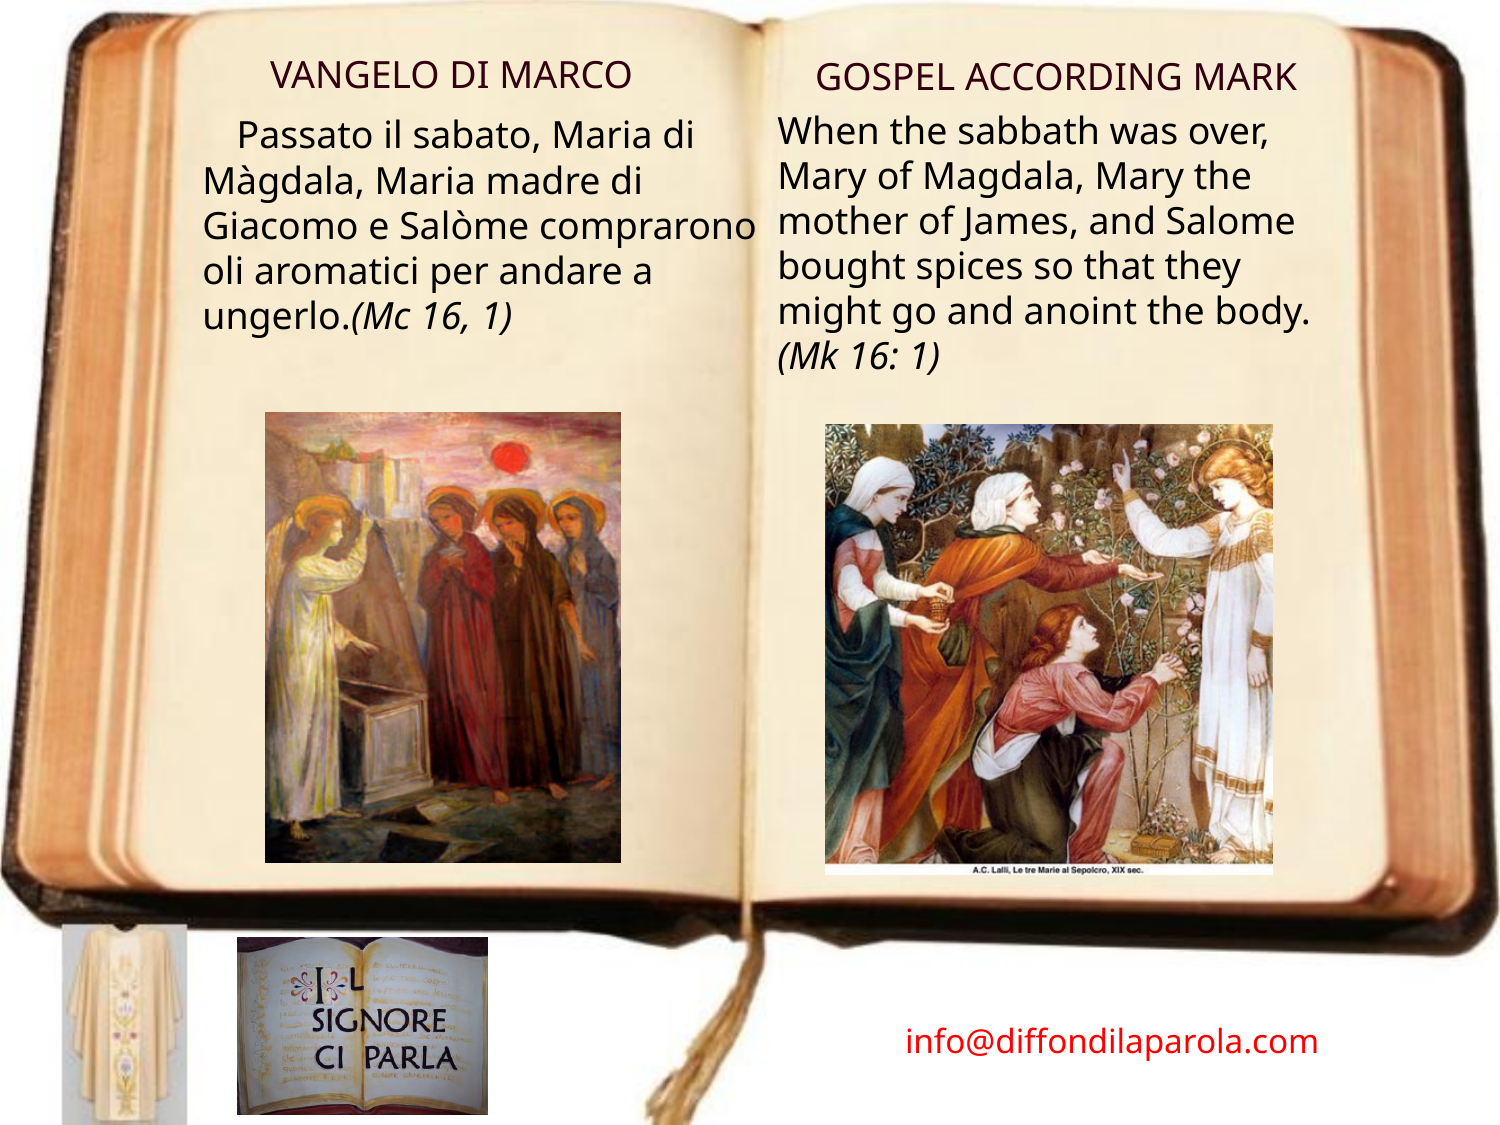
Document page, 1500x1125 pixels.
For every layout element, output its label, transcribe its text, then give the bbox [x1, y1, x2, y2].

text_box When the sabbath was over, Mary of Magdala, Mary the mother of James, and Salome bought spices so that they might go and anoint the body. (Mk 16: 1) [762, 99, 1350, 435]
text_box info@diffondilaparola.com [812, 1012, 1413, 1068]
title GOSPEL ACCORDING MARK [752, 50, 1450, 100]
text_box Passato il sabato, Maria di Màgdala, Maria madre di Giacomo e Salòme comprarono oli aromatici per andare a ungerlo.(Mc 16, 1) [187, 99, 762, 345]
picture [0, 0, 1500, 1125]
text_box VANGELO DI MARCO [151, 43, 752, 104]
